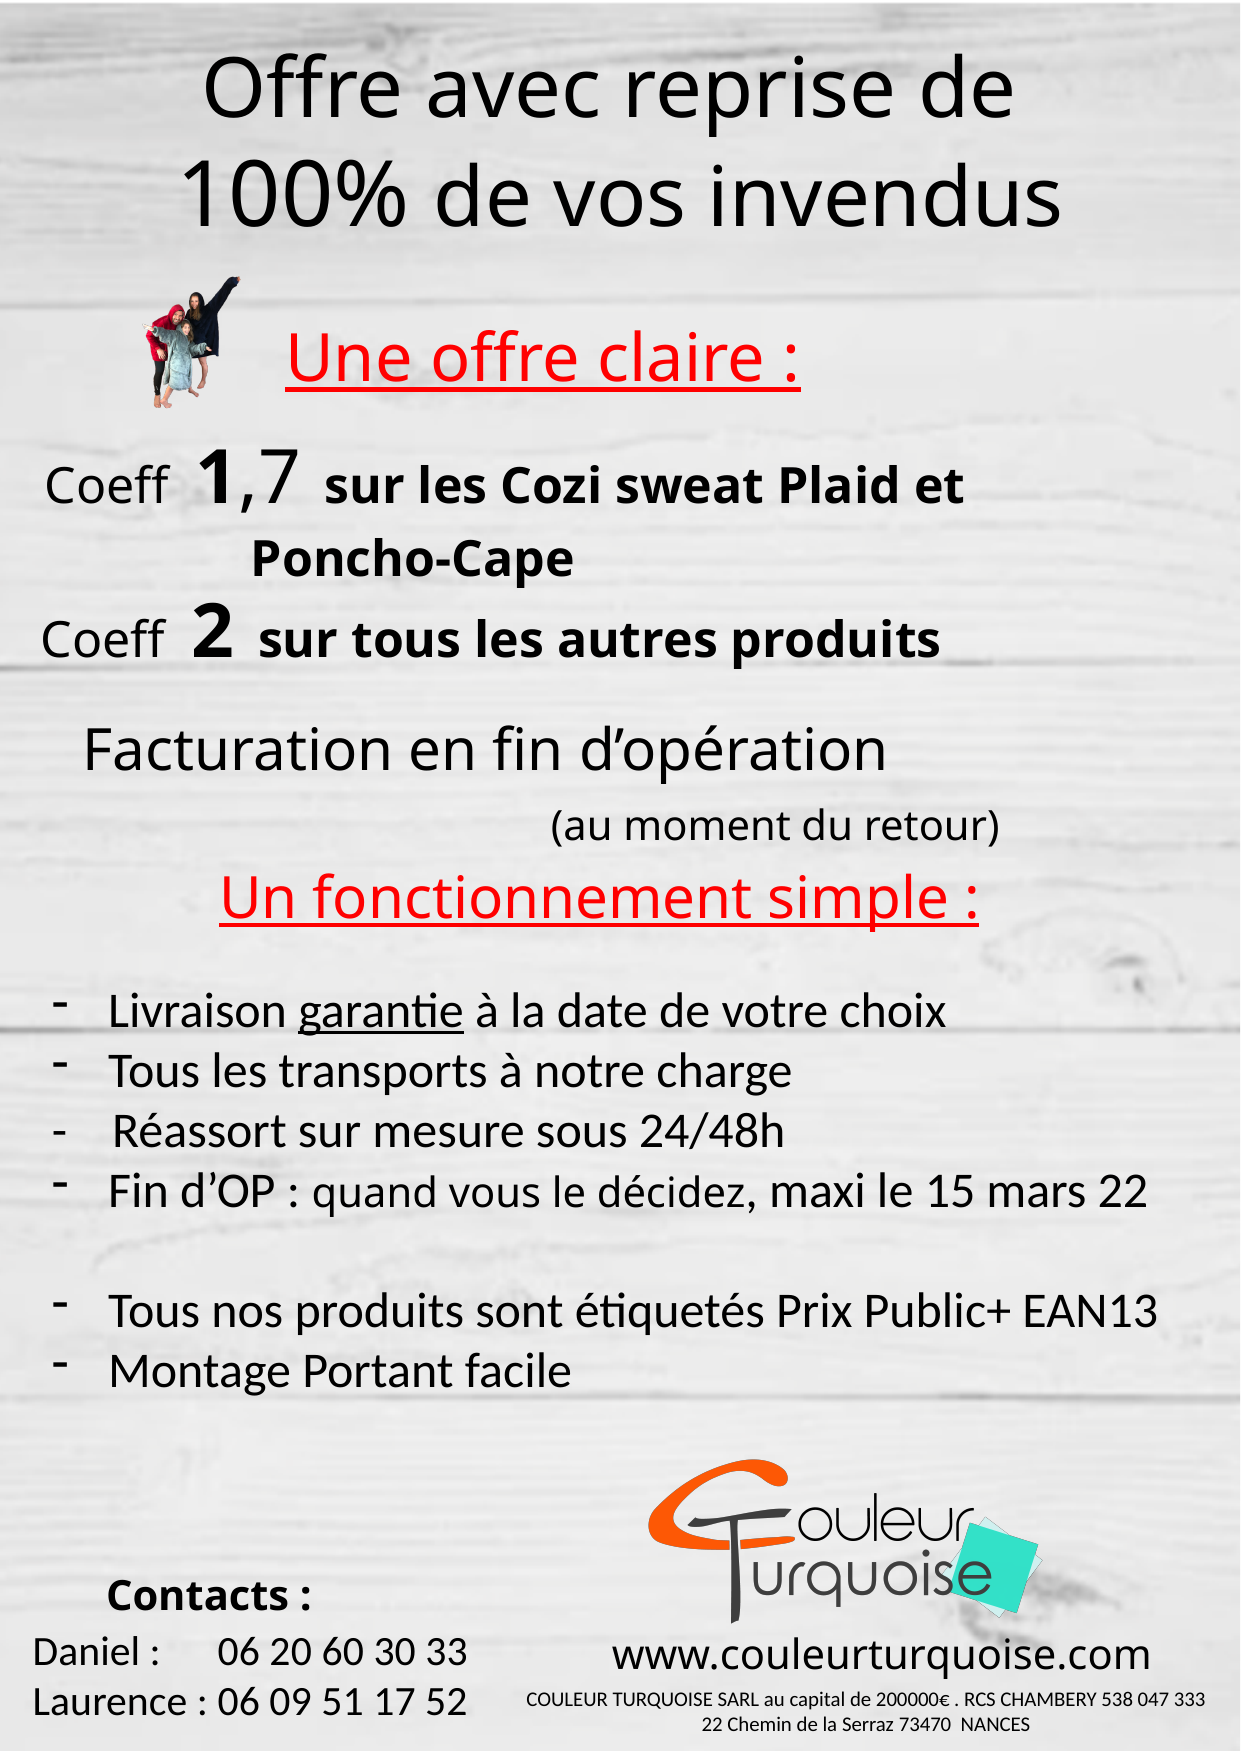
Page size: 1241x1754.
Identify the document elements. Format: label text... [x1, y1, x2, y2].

text_box Daniel : 06 20 60 30 33 Laurence : 06 09 51 17 52 [17, 1616, 484, 1732]
text_box www.couleurturquoise.com [596, 1620, 1167, 1685]
text_box COULEUR TURQUOISE SARL au capital de 200000€ . RCS CHAMBERY 538 047 333 22 Chemin de la Serraz 73470 NANCES [260, 1678, 1241, 1744]
text_box Offre avec reprise de 100% de vos invendus [139, 27, 1080, 250]
picture [0, 4, 1241, 1749]
text_box Contacts : [80, 1561, 327, 1616]
